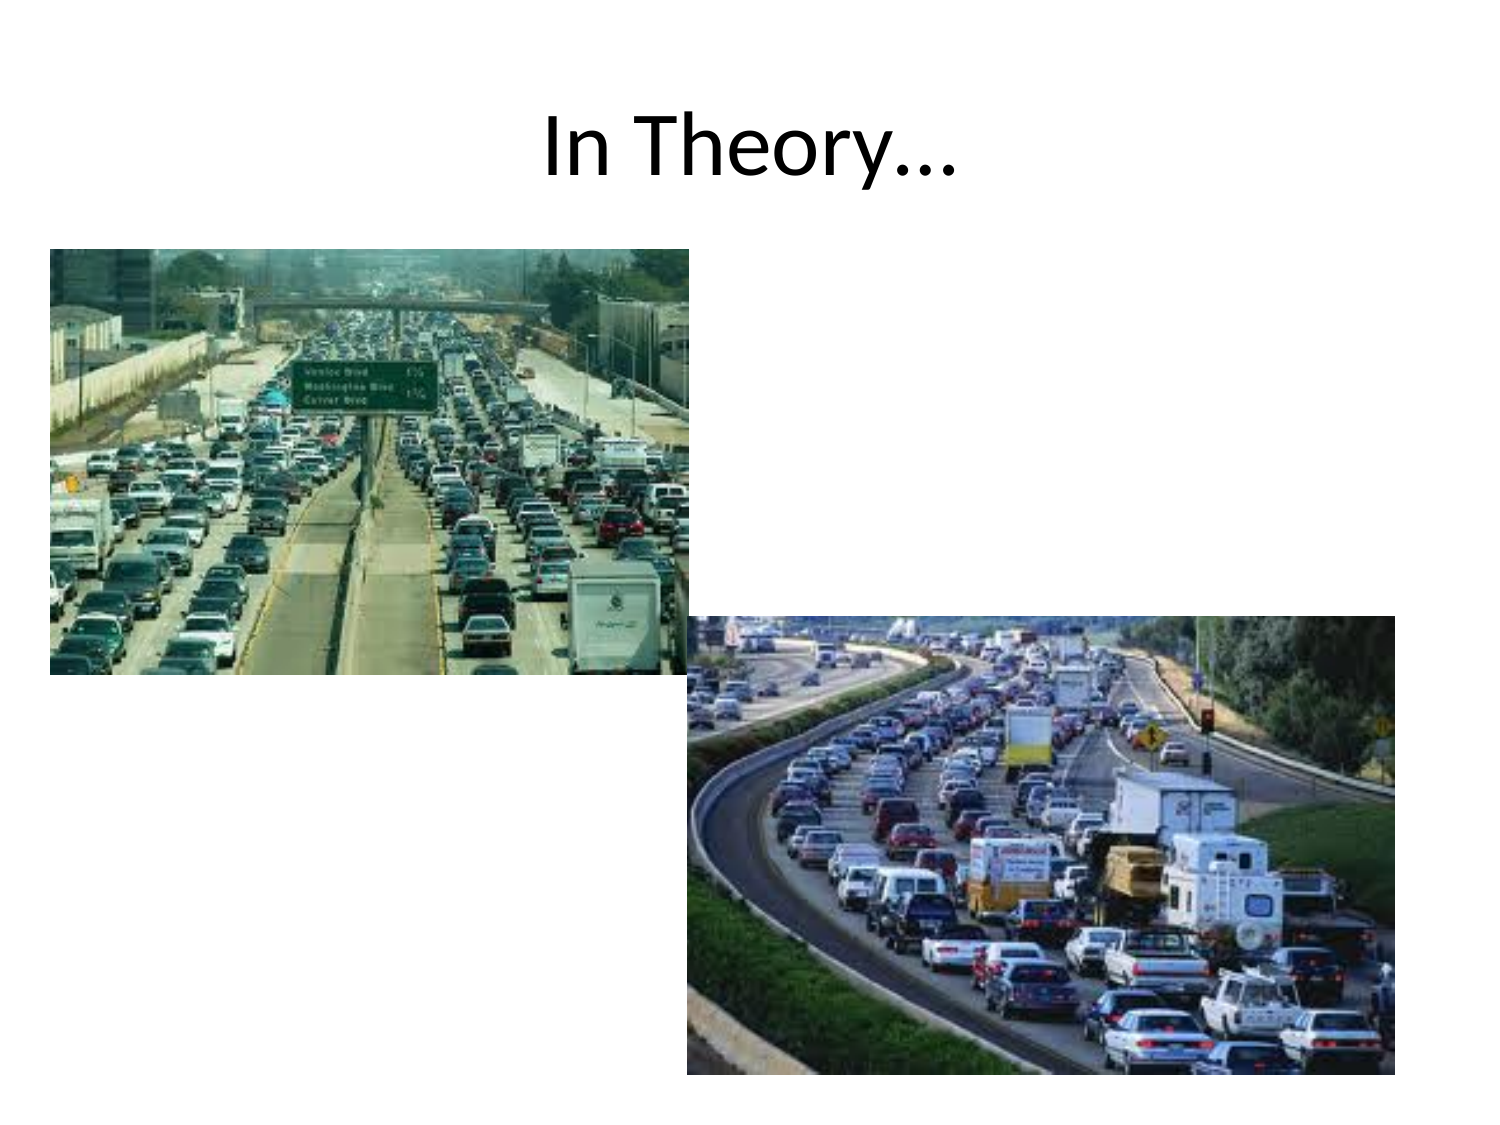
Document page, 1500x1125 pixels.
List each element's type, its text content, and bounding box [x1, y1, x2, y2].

picture [687, 616, 1395, 1076]
title In Theory… [75, 45, 1425, 233]
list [49, 249, 689, 676]
